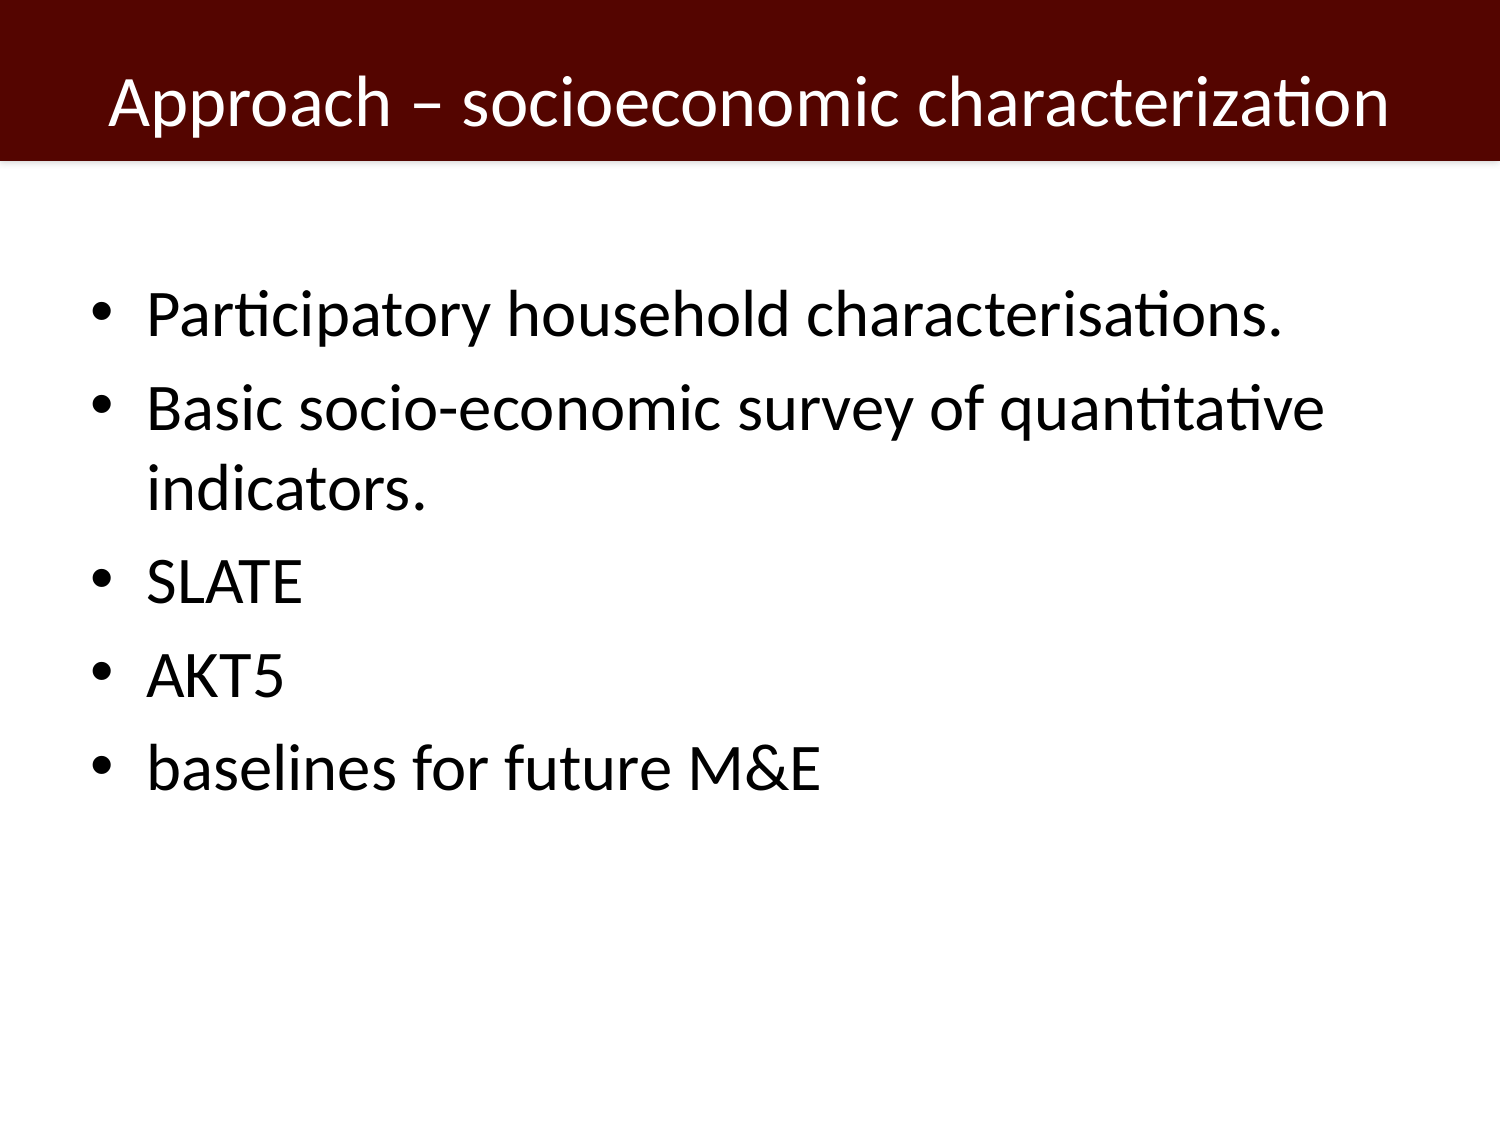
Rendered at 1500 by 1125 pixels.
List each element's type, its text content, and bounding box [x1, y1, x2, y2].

list Participatory household characterisations. Basic socio-economic survey of quantitative indicators. SLATE AKT5 baselines for future M&E [75, 262, 1425, 1005]
title Approach – socioeconomic characterization [75, 3, 1425, 191]
